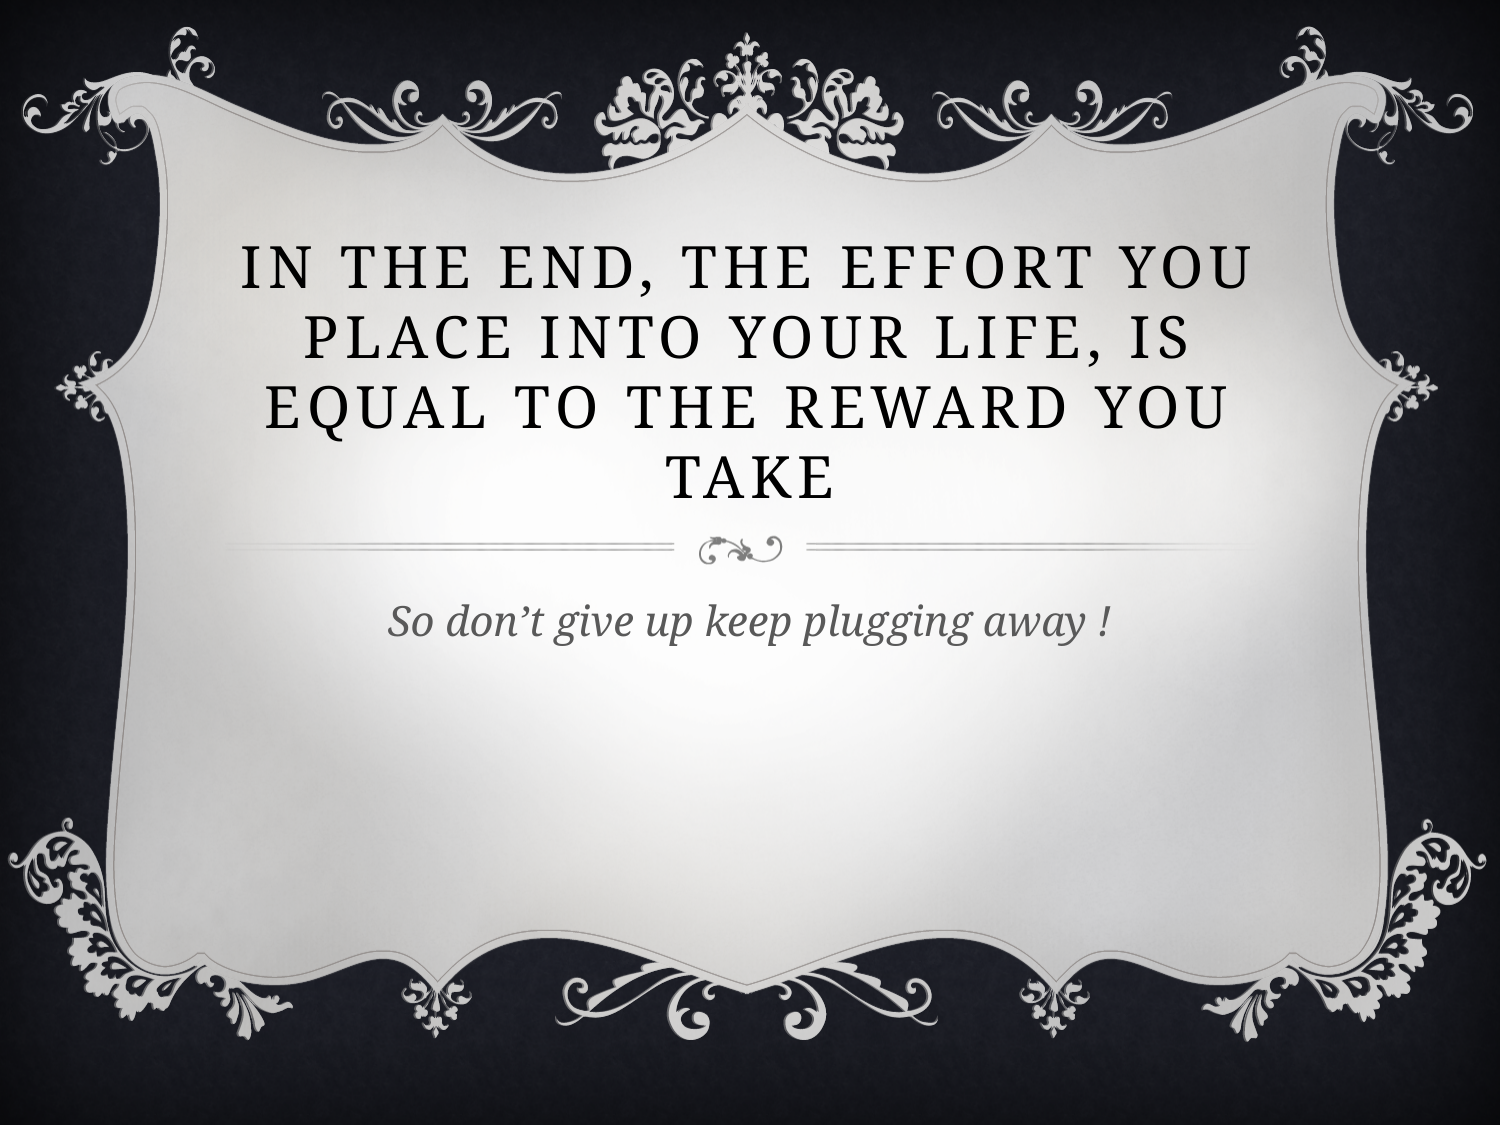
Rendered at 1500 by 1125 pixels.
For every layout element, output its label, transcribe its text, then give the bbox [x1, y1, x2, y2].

picture [0, 613, 1500, 1125]
title In the end, the effort you place into your life, is equal to the reward you take [225, 305, 1275, 518]
picture [0, 0, 1500, 459]
subtitle So don’t give up keep plugging away ! [225, 562, 1275, 688]
